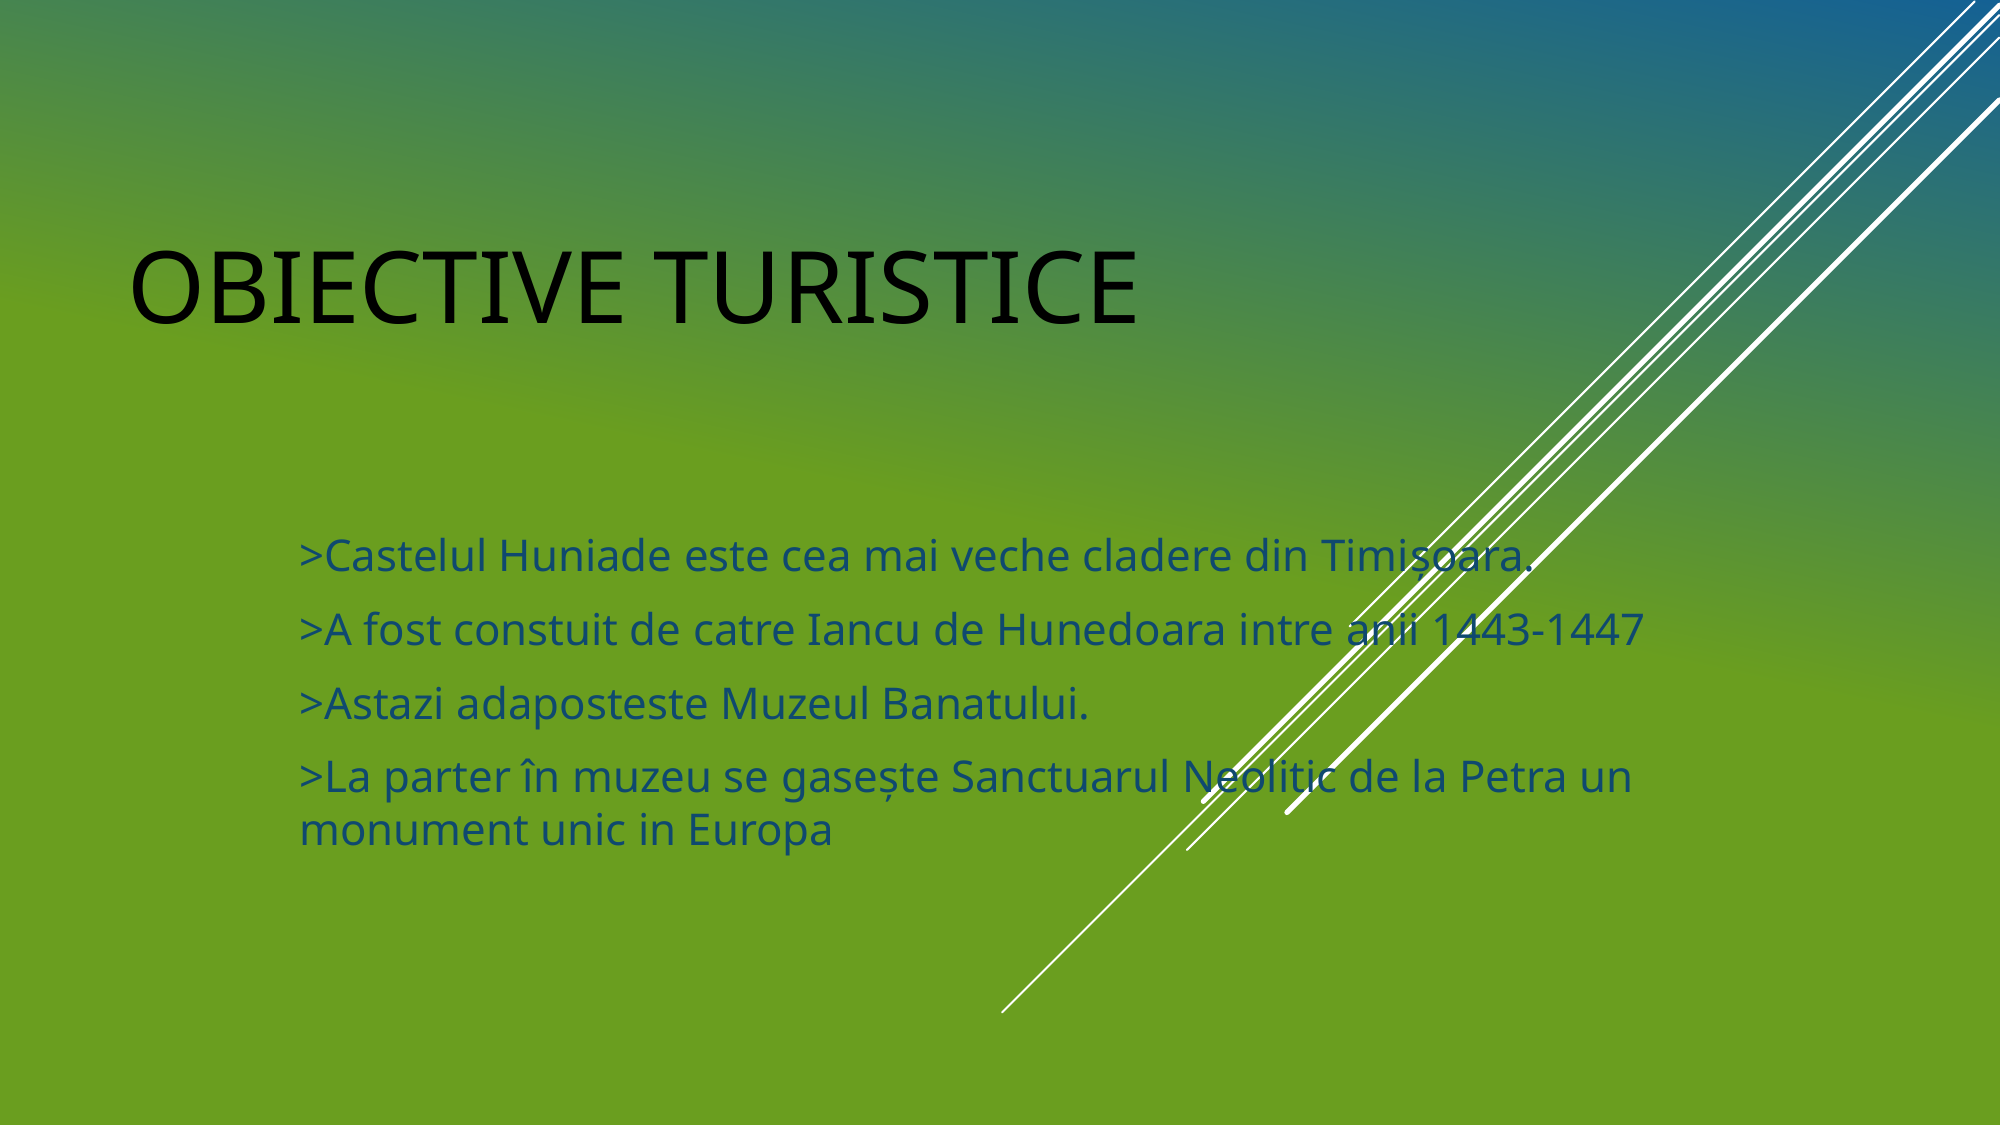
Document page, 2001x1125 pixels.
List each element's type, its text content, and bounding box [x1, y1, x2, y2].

title Obiective turistice [112, 112, 1163, 352]
subtitle >Castelul Huniade este cea mai veche cladere din Timișoara. >A fost constuit de catre Iancu de Hunedoara intre anii 1443-1447 >Astazi adaposteste Muzeul Banatului. >La parter în muzeu se gasește Sanctuarul Neolitic de la Petra un monument unic in Europa [284, 520, 1708, 950]
